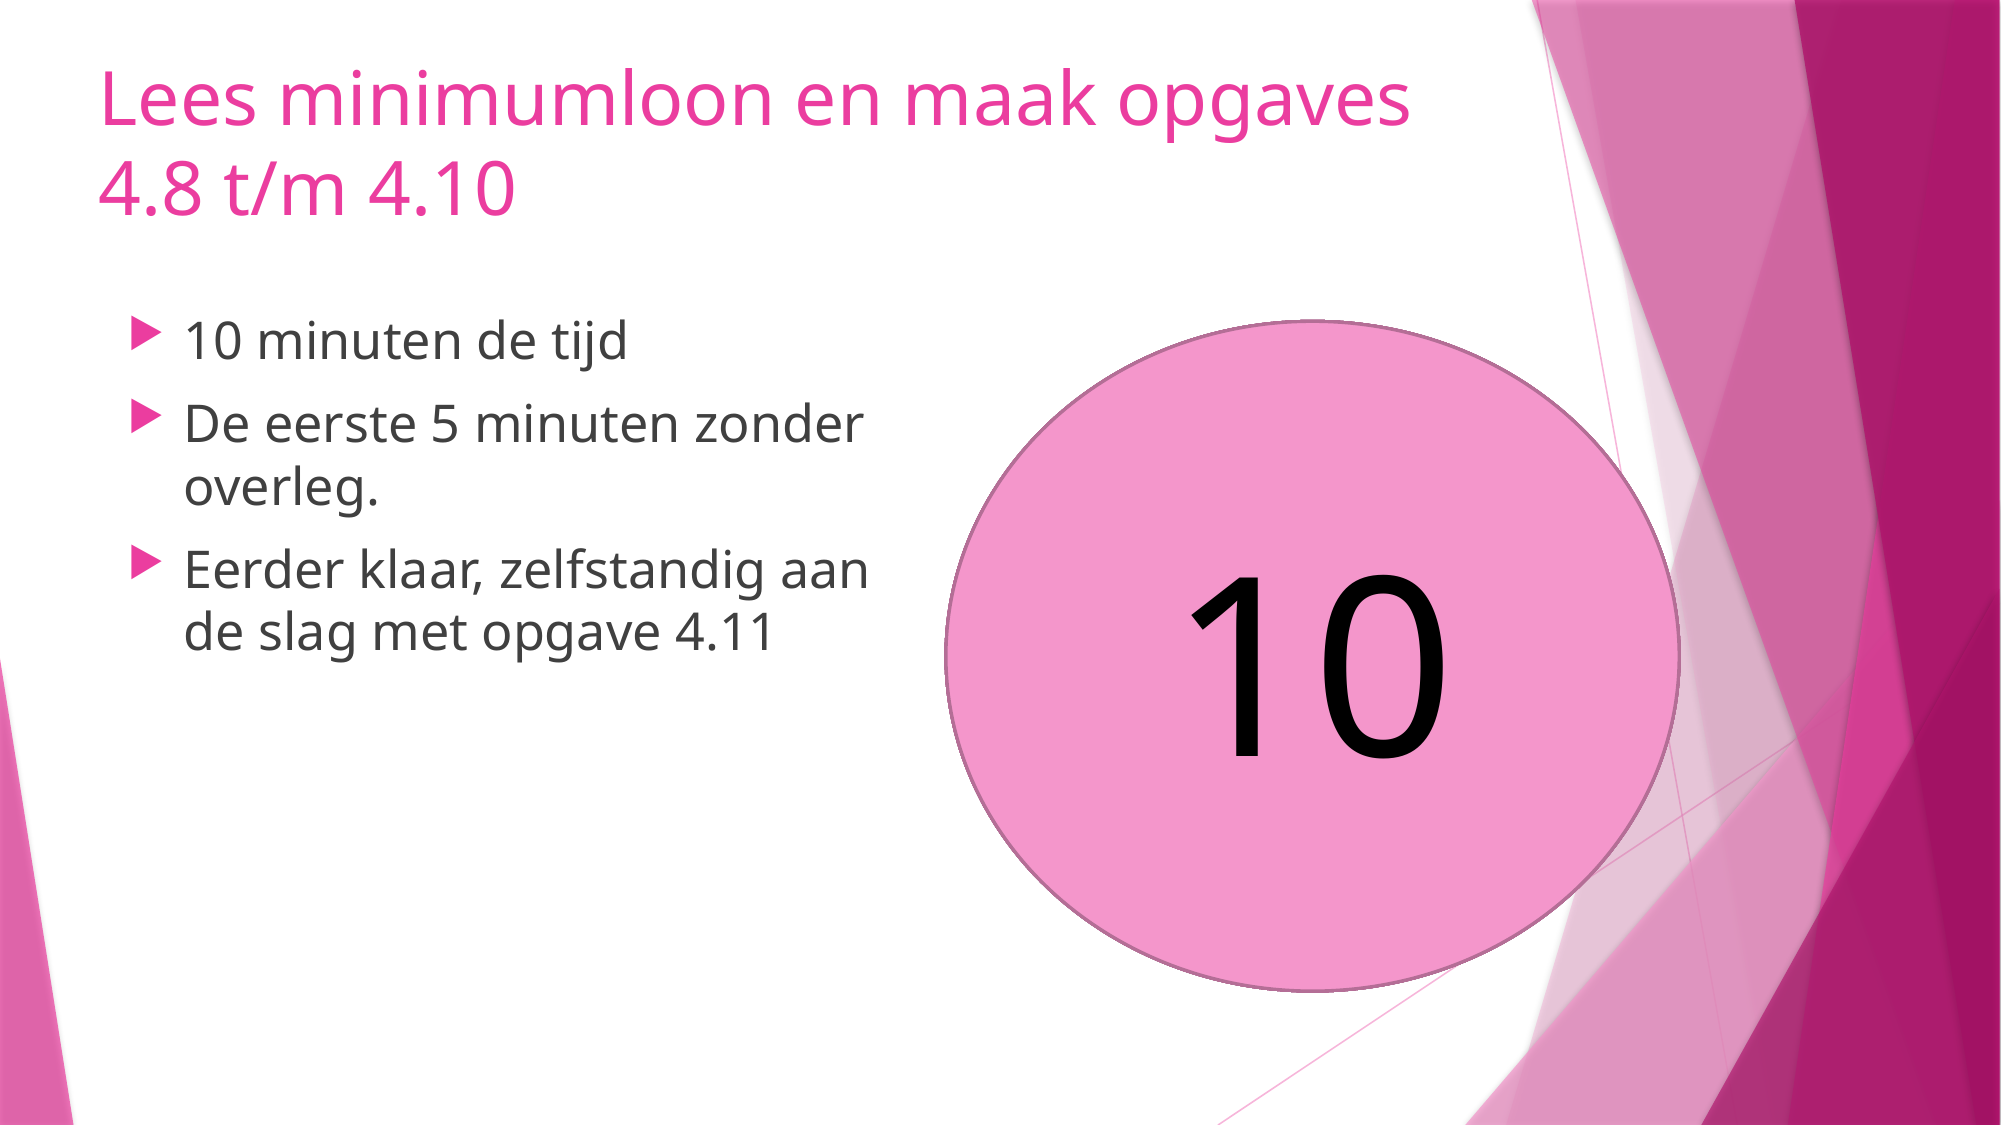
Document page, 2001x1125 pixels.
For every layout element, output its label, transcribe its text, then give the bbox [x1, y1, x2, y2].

text_box 10 [944, 319, 1681, 993]
title Lees minimumloon en maak opgaves 4.8 t/m 4.10 [83, 42, 1494, 260]
list 10 minuten de tijd De eerste 5 minuten zonder overleg. Eerder klaar, zelfstandig aan de slag met opgave 4.11 [112, 299, 896, 992]
